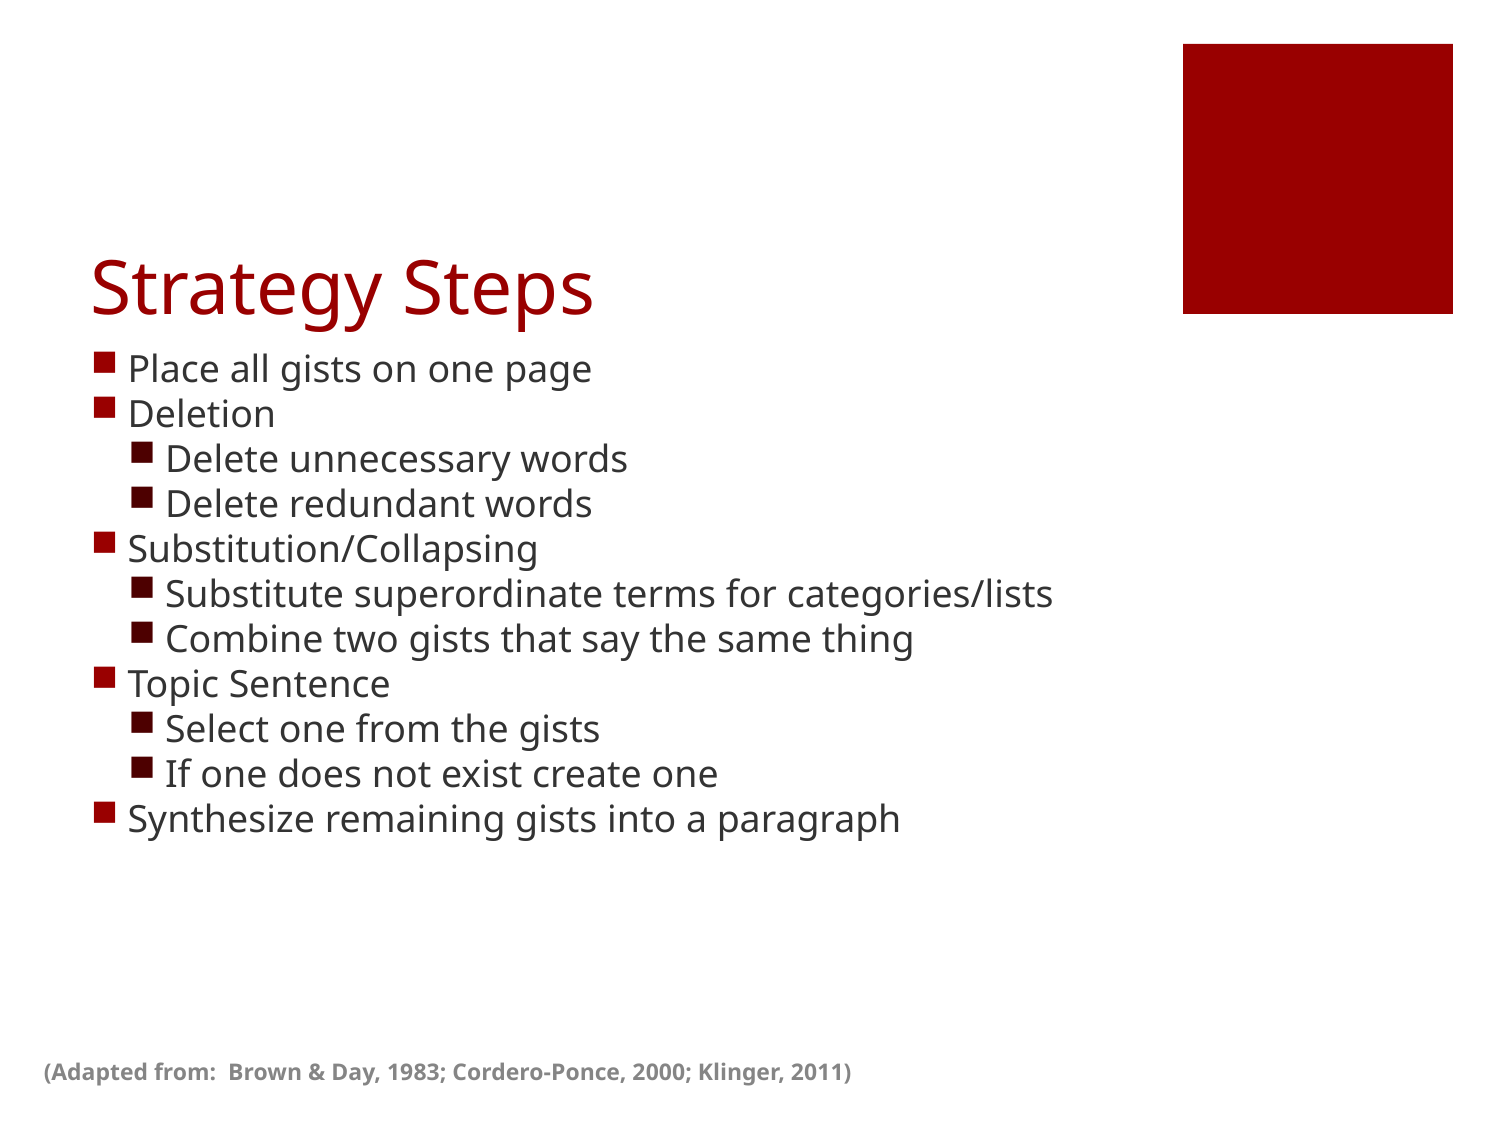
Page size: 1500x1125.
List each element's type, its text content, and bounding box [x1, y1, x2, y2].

title Strategy Steps [75, 149, 1143, 337]
footer (Adapted from: Brown & Day, 1983; Cordero-Ponce, 2000; Klinger, 2011) [28, 1042, 1015, 1103]
list Place all gists on one page Deletion Delete unnecessary words Delete redundant words Substitution/Collapsing Substitute superordinate terms for categories/lists Combine two gists that say the same thing Topic Sentence Select one from the gists If one does not exist create one Synthesize remaining gists into a paragraph [75, 337, 1241, 936]
